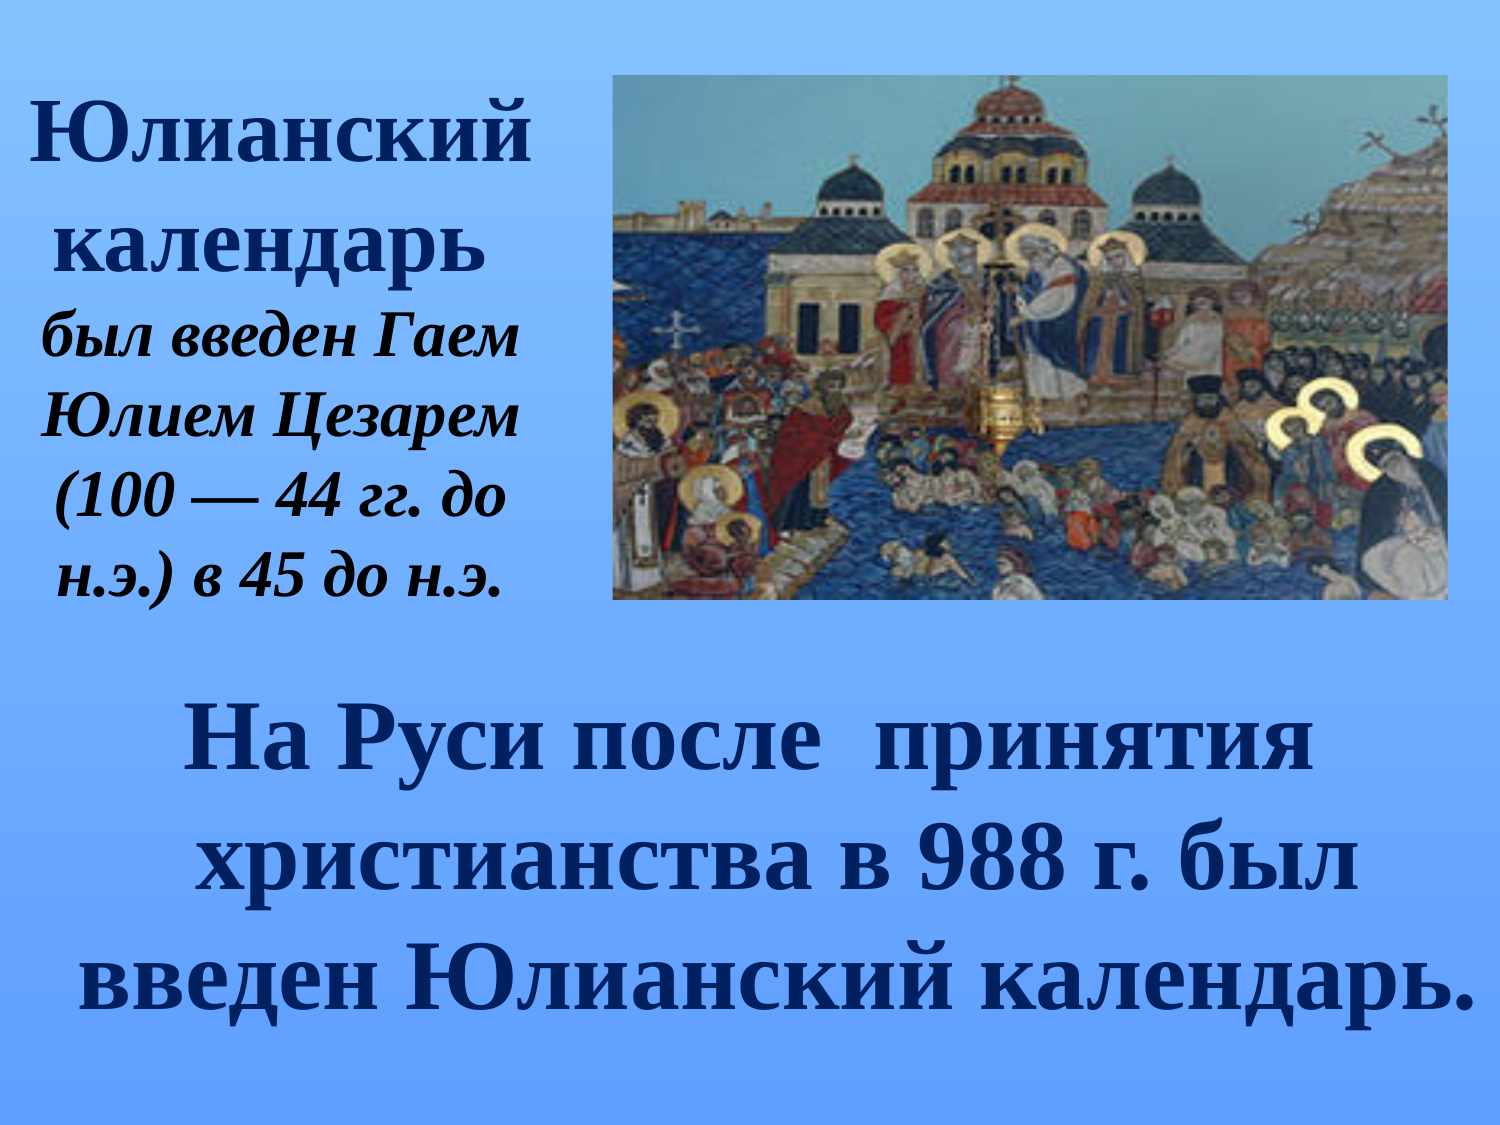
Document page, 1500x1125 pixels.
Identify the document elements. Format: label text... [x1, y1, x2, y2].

text_box Юлианский календарь был введен Гаем Юлием Цезарем (100 — 44 гг. до н.э.) в 45 до н.э. [0, 62, 563, 617]
picture [612, 74, 1448, 601]
text_box На Руси после принятия христианства в 988 г. был введен Юлианский календарь. [0, 662, 1500, 1125]
